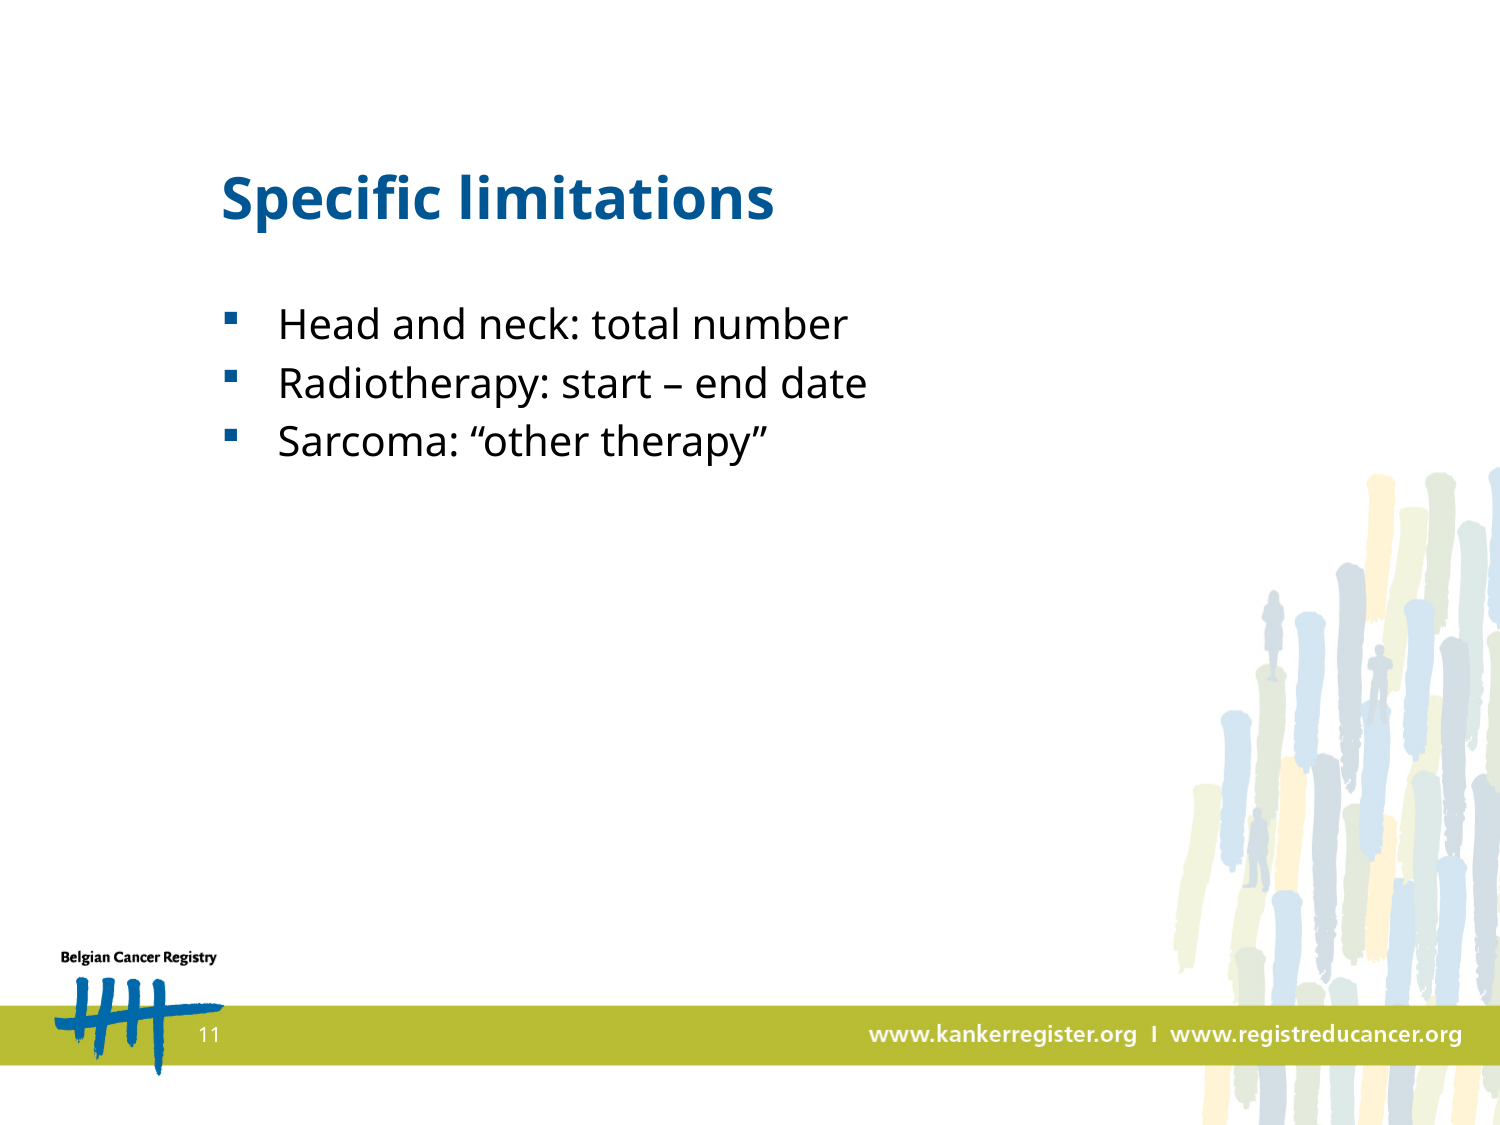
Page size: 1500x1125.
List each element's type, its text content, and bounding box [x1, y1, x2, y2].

picture [0, 0, 1500, 1125]
list Head and neck: total number Radiotherapy: start – end date Sarcoma: “other therapy” [206, 290, 1425, 1012]
title Specific limitations [206, 137, 1425, 256]
